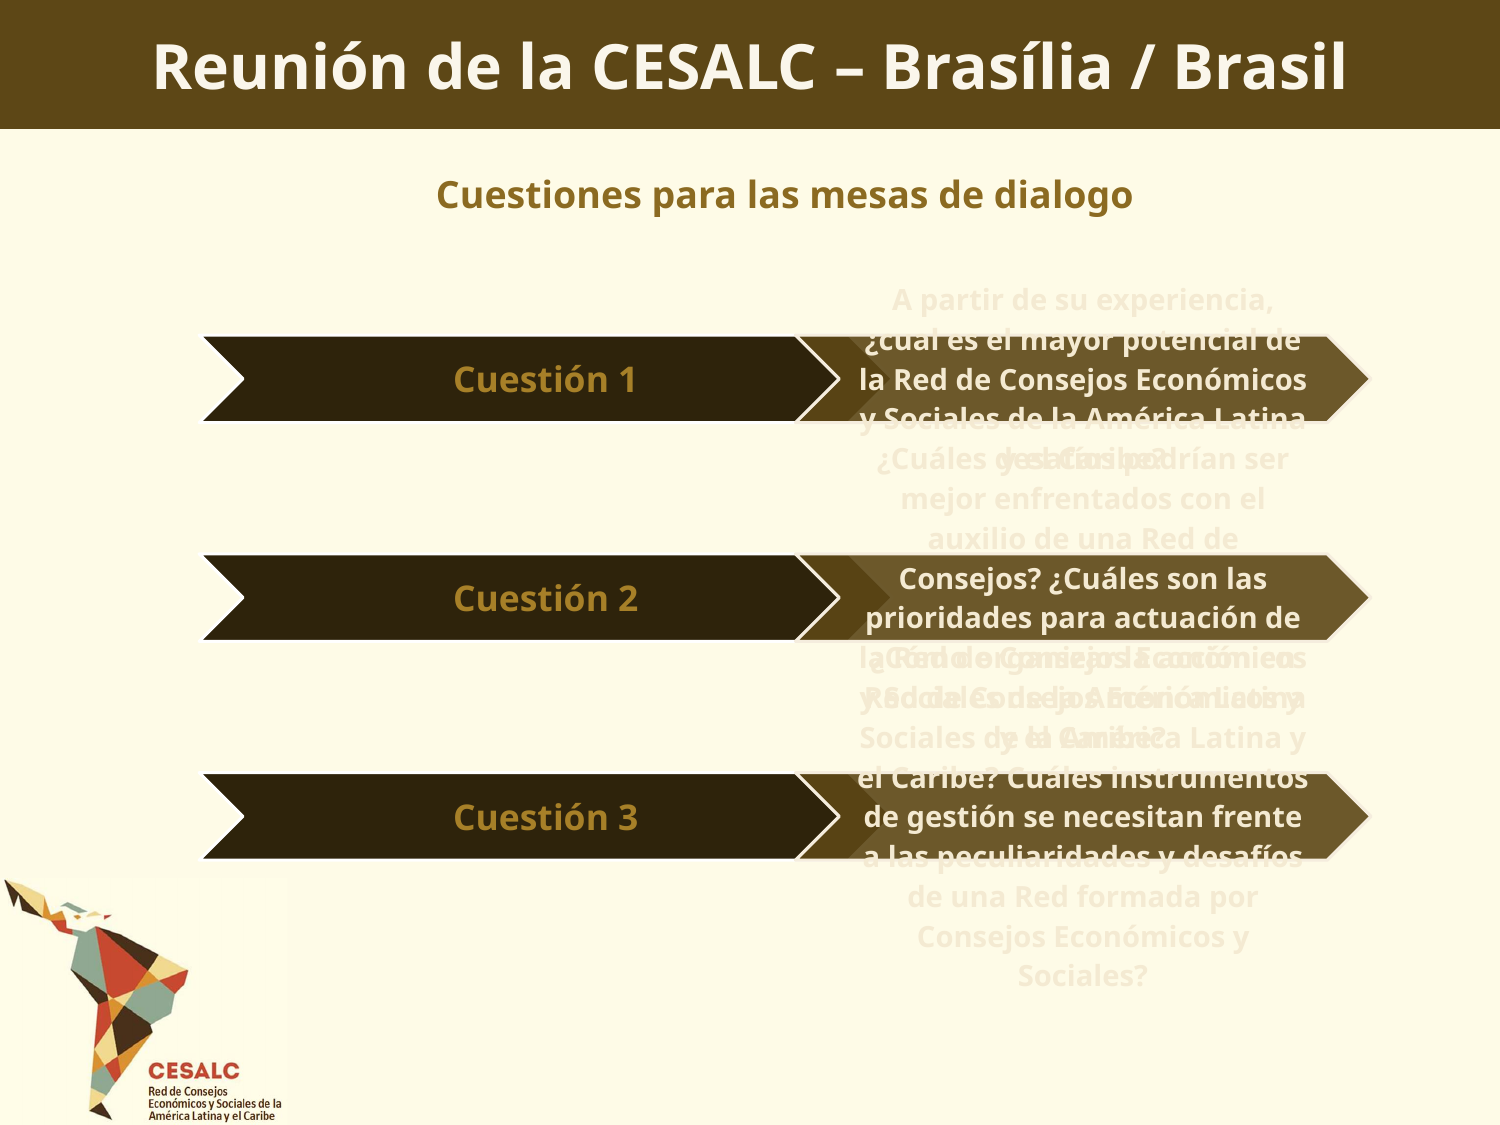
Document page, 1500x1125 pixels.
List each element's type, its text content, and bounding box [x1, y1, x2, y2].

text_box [198, 269, 1372, 927]
picture [0, 878, 288, 1125]
text_box Cuestiones para las mesas de dialogo [257, 163, 1313, 224]
text_box Reunión de la CESALC – Brasília / Brasil [0, 0, 1500, 129]
